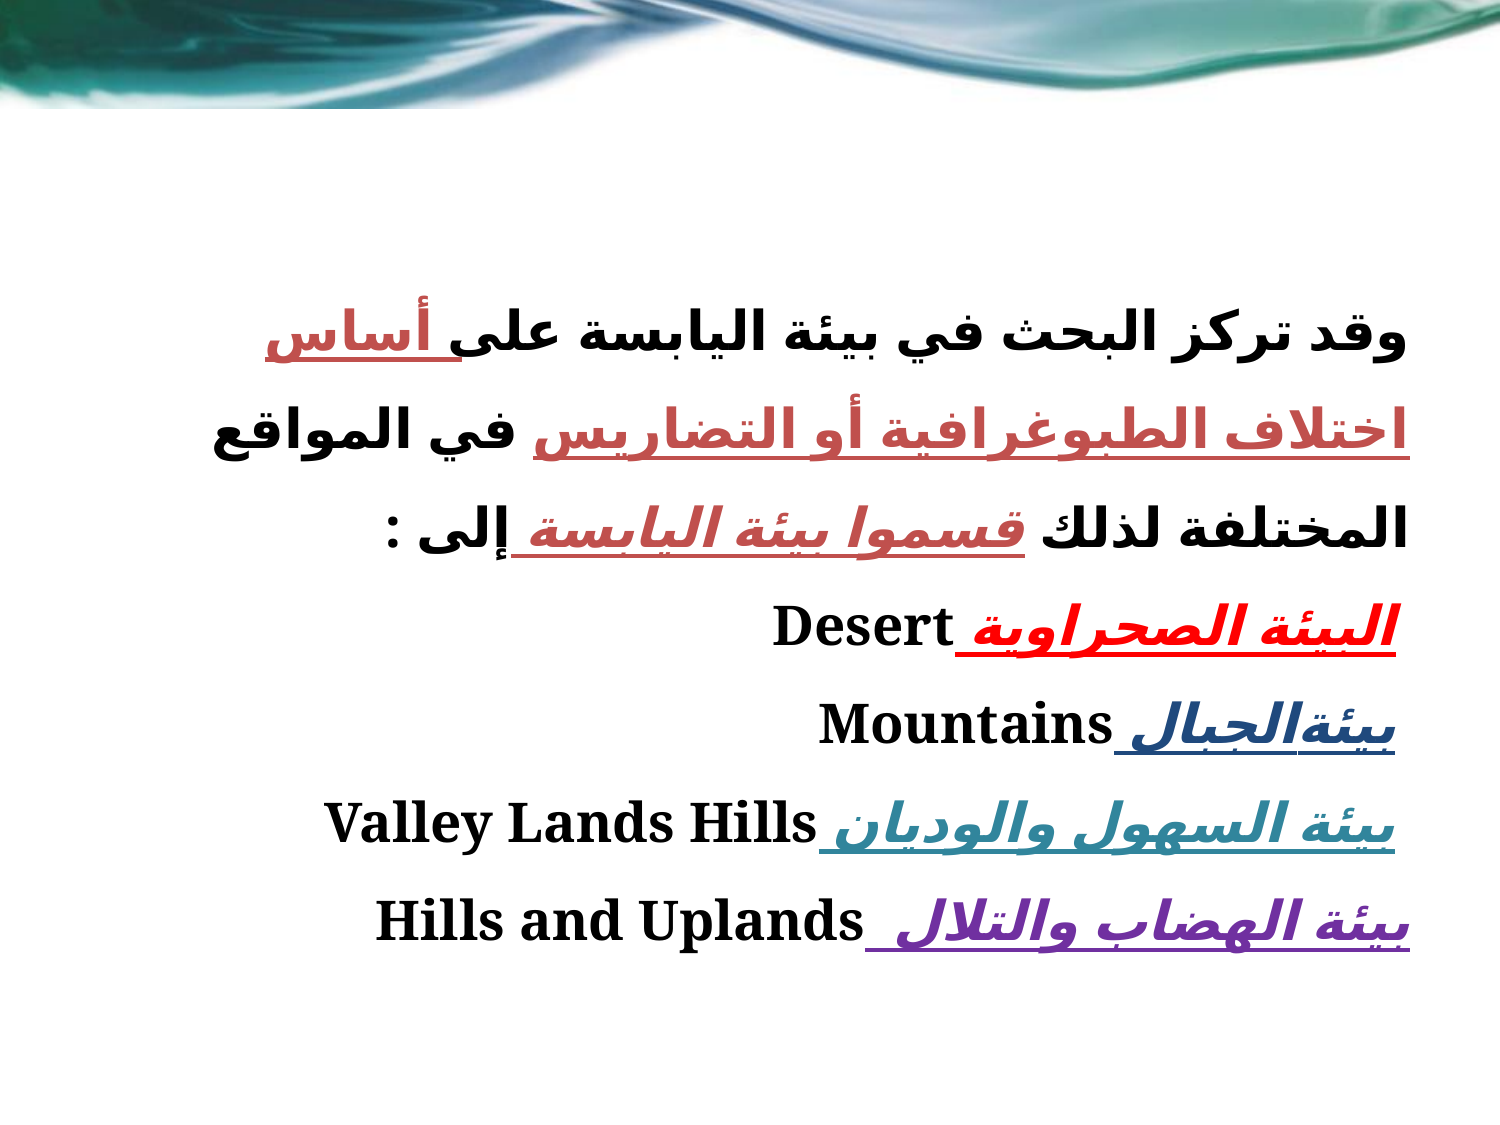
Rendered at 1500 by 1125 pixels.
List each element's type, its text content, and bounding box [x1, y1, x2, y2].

picture [0, 0, 1500, 109]
list وقد تركز البحث في بيئة اليابسة على أساس اختلاف الطبوغرافية أو التضاريس في المواقع المختلفة لذلك قسموا بيئة اليابسة إلى : البيئة الصحراوية Desert بيئةالجبال Mountains بيئة السهول والوديان Valley Lands Hills بيئة الهضاب والتلال Hills and Uplands [75, 255, 1425, 961]
